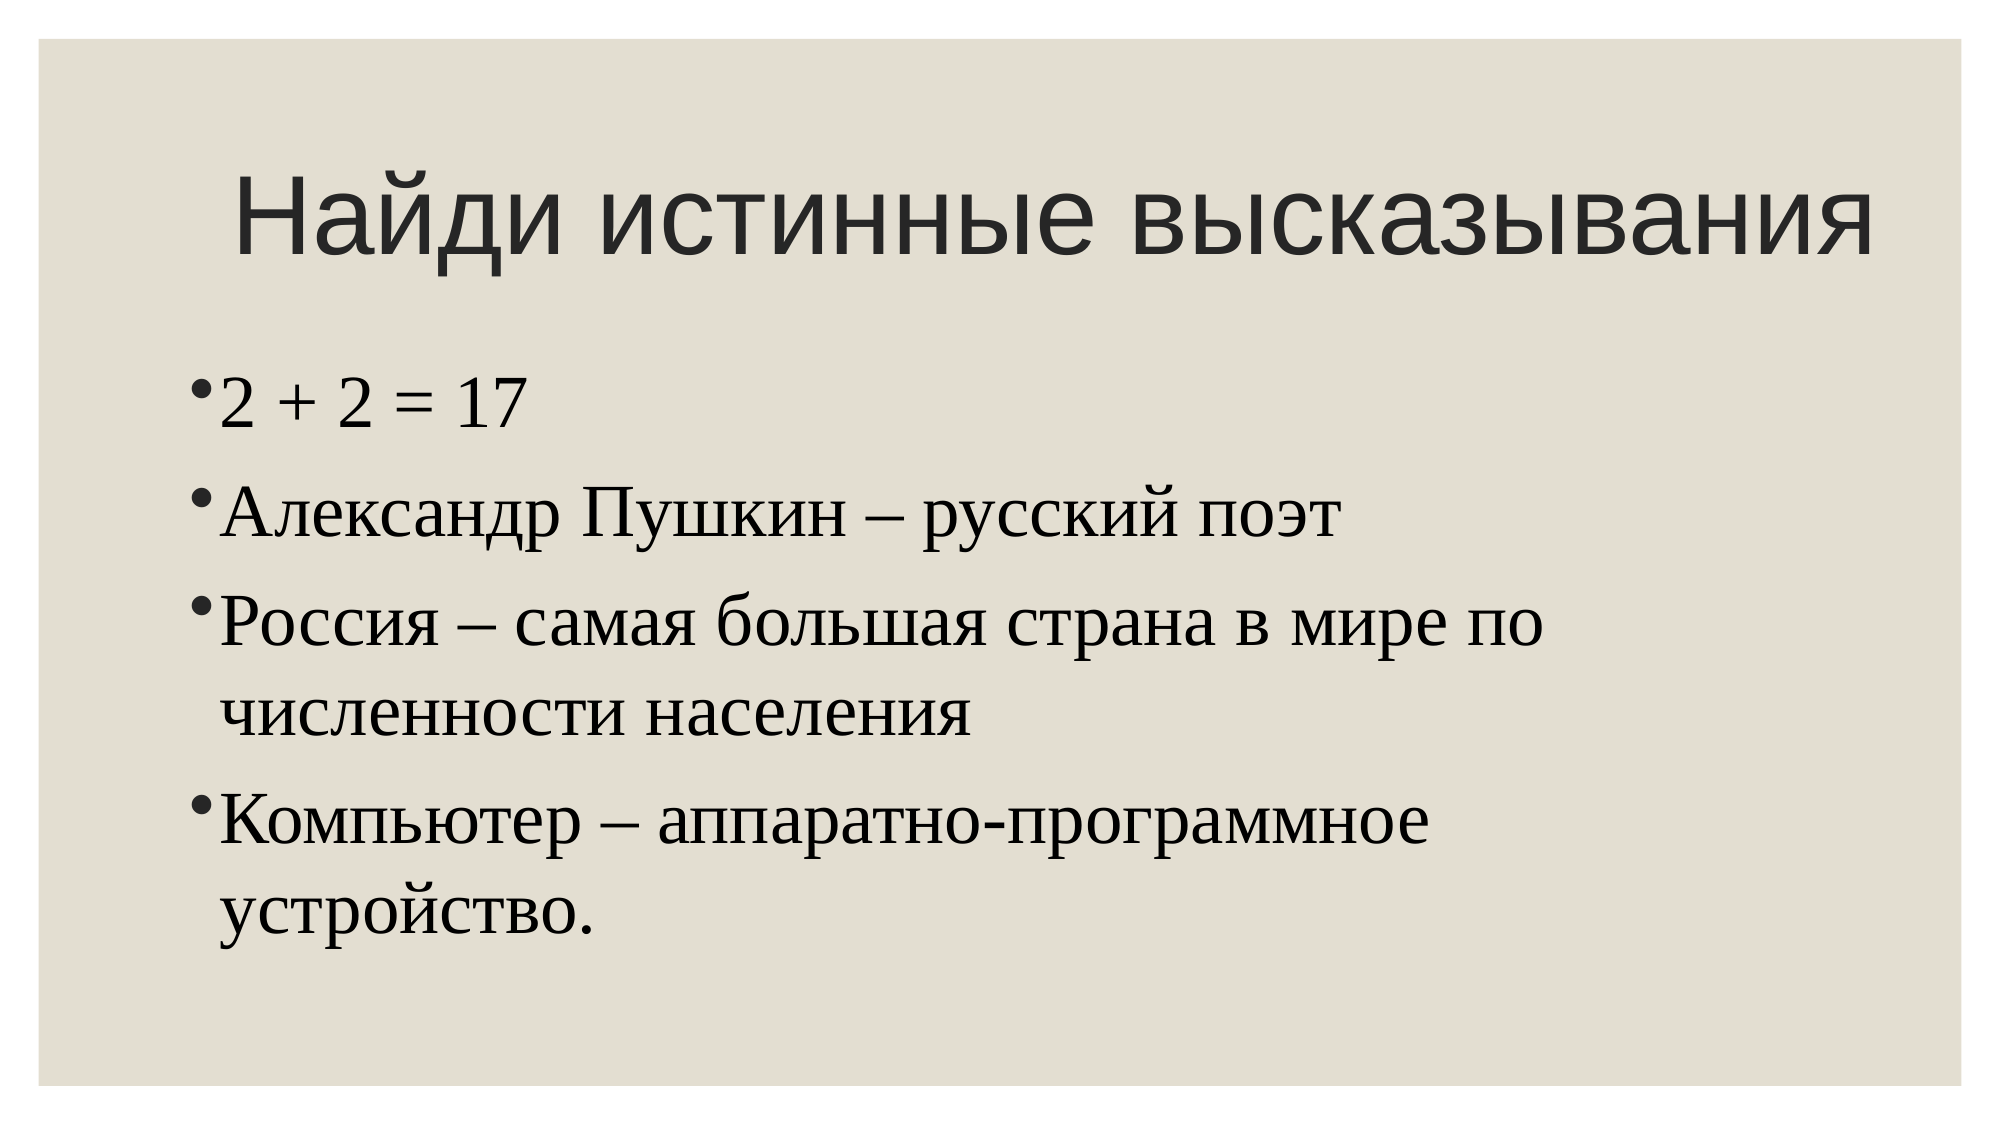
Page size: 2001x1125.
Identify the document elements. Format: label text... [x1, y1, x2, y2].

title Найди истинные высказывания [174, 105, 1936, 331]
list 2 + 2 = 17 Александр Пушкин – русский поэт Россия – самая большая страна в мире по численности населения Компьютер – аппаратно-программное устройство. [174, 344, 1826, 991]
